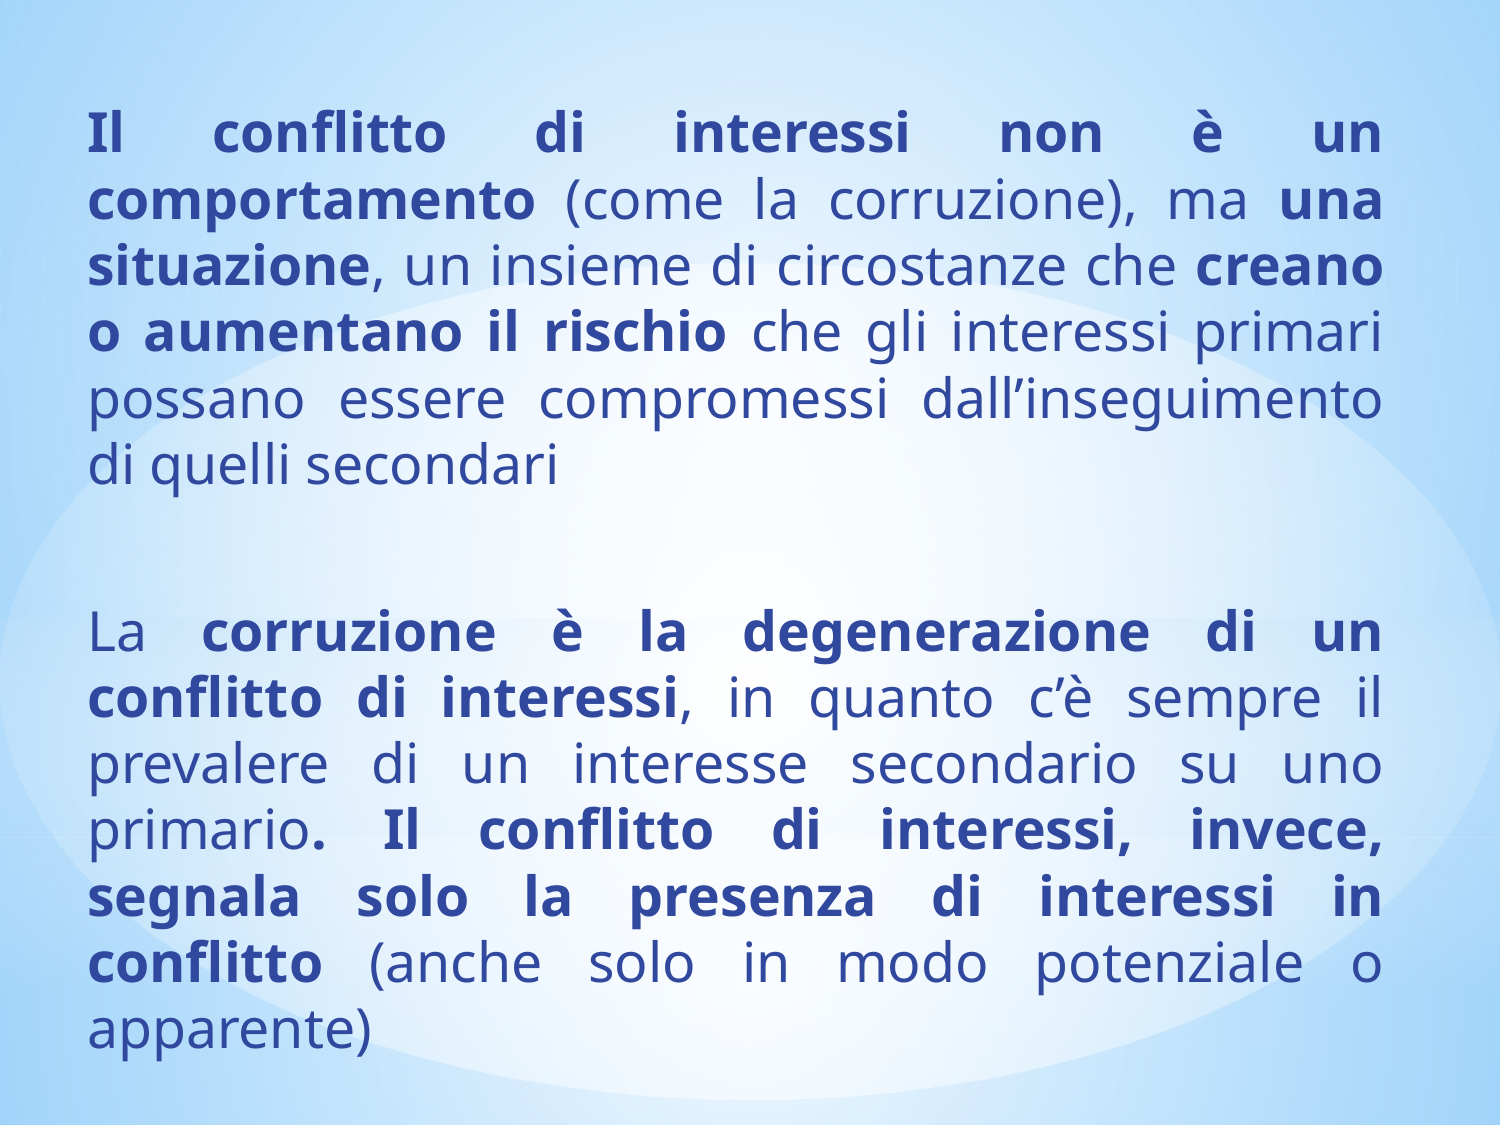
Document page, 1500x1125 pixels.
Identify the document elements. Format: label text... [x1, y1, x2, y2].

list Il conflitto di interessi non è un comportamento (come la corruzione), ma una situazione, un insieme di circostanze che creano o aumentano il rischio che gli interessi primari possano essere compromessi dall’inseguimento di quelli secondari La corruzione è la degenerazione di un conflitto di interessi, in quanto c’è sempre il prevalere di un interesse secondario su uno primario. Il conflitto di interessi, invece, segnala solo la presenza di interessi in conflitto (anche solo in modo potenziale o apparente) [64, 90, 1400, 1071]
